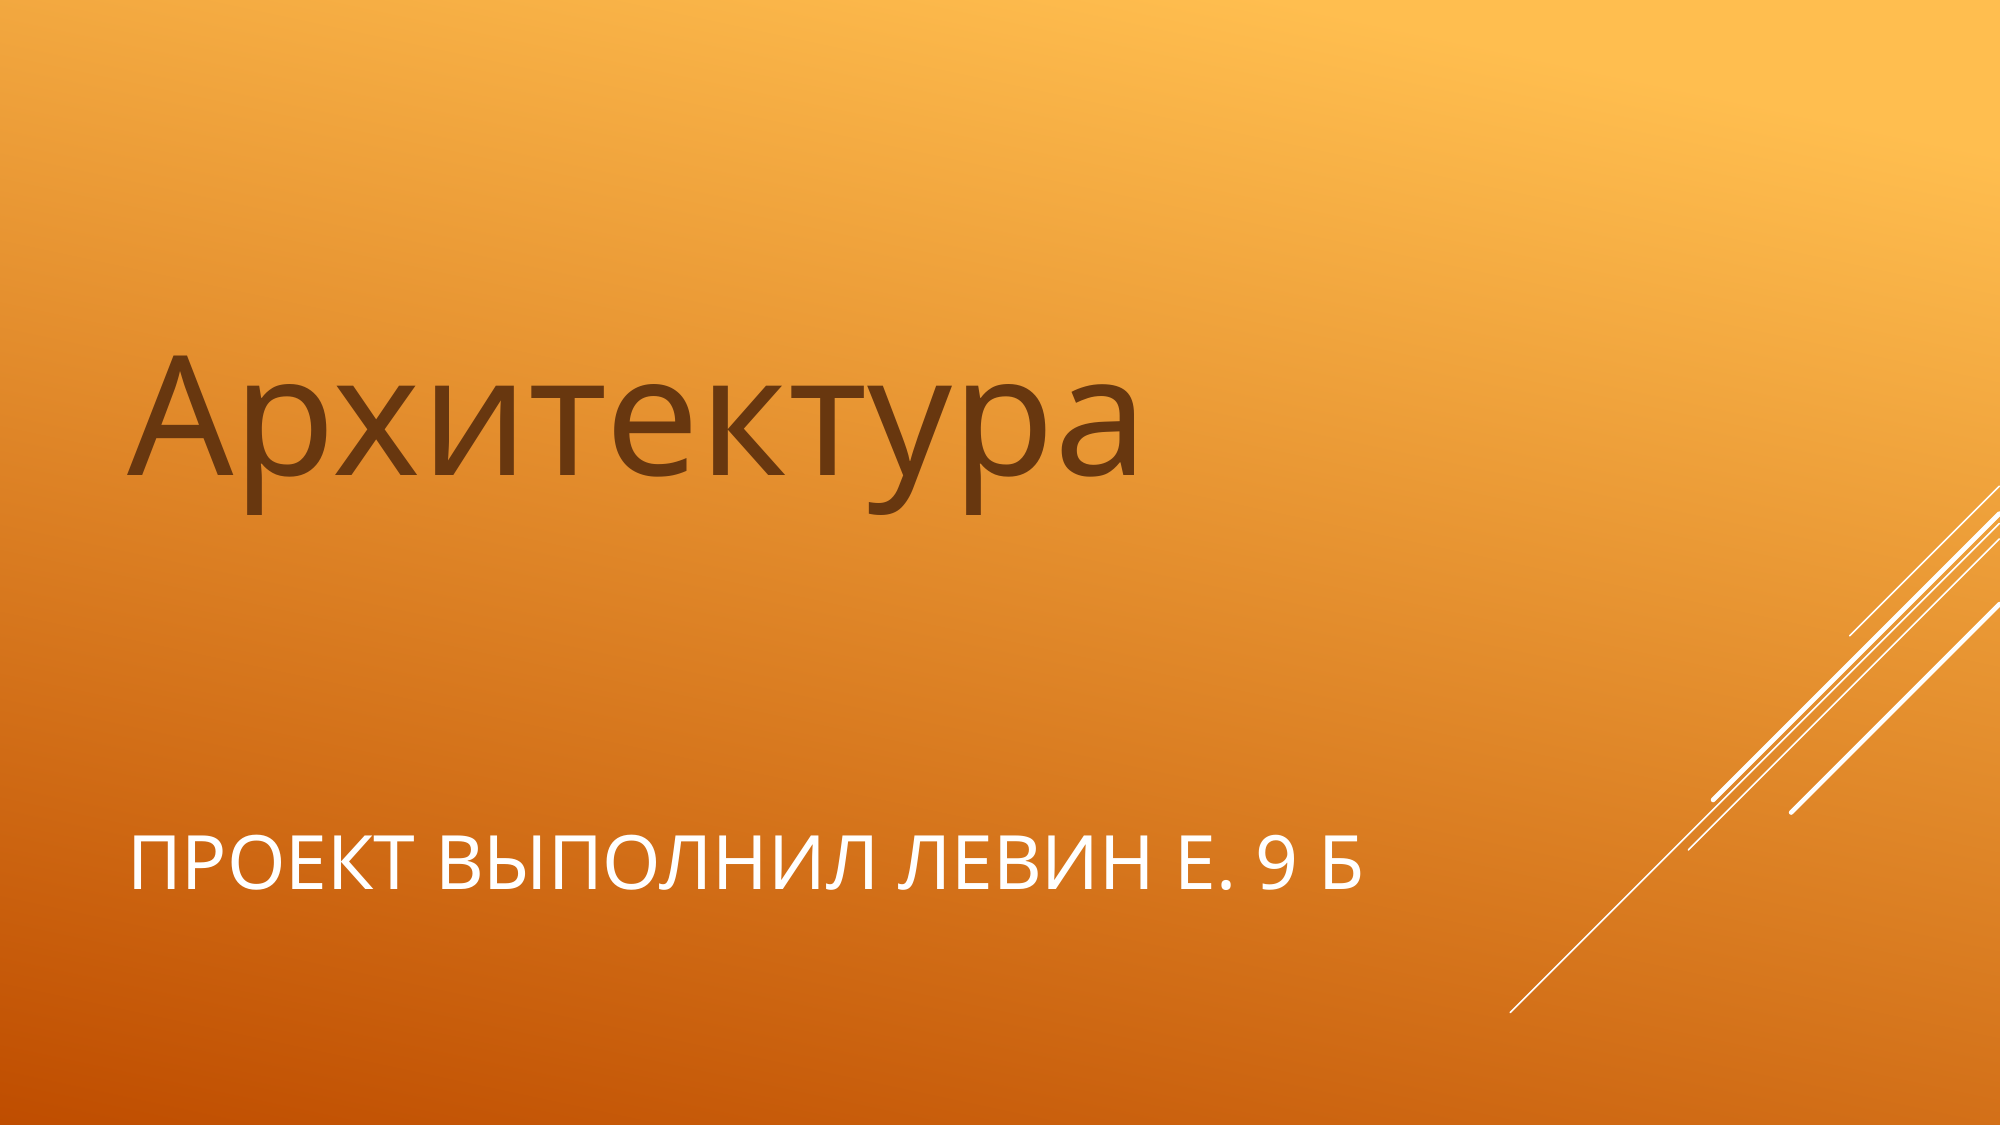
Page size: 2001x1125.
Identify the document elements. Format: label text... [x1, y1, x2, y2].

title Проект выполнил Левин Е. 9 б [112, 736, 1513, 984]
list Архитектура [112, 112, 1513, 706]
